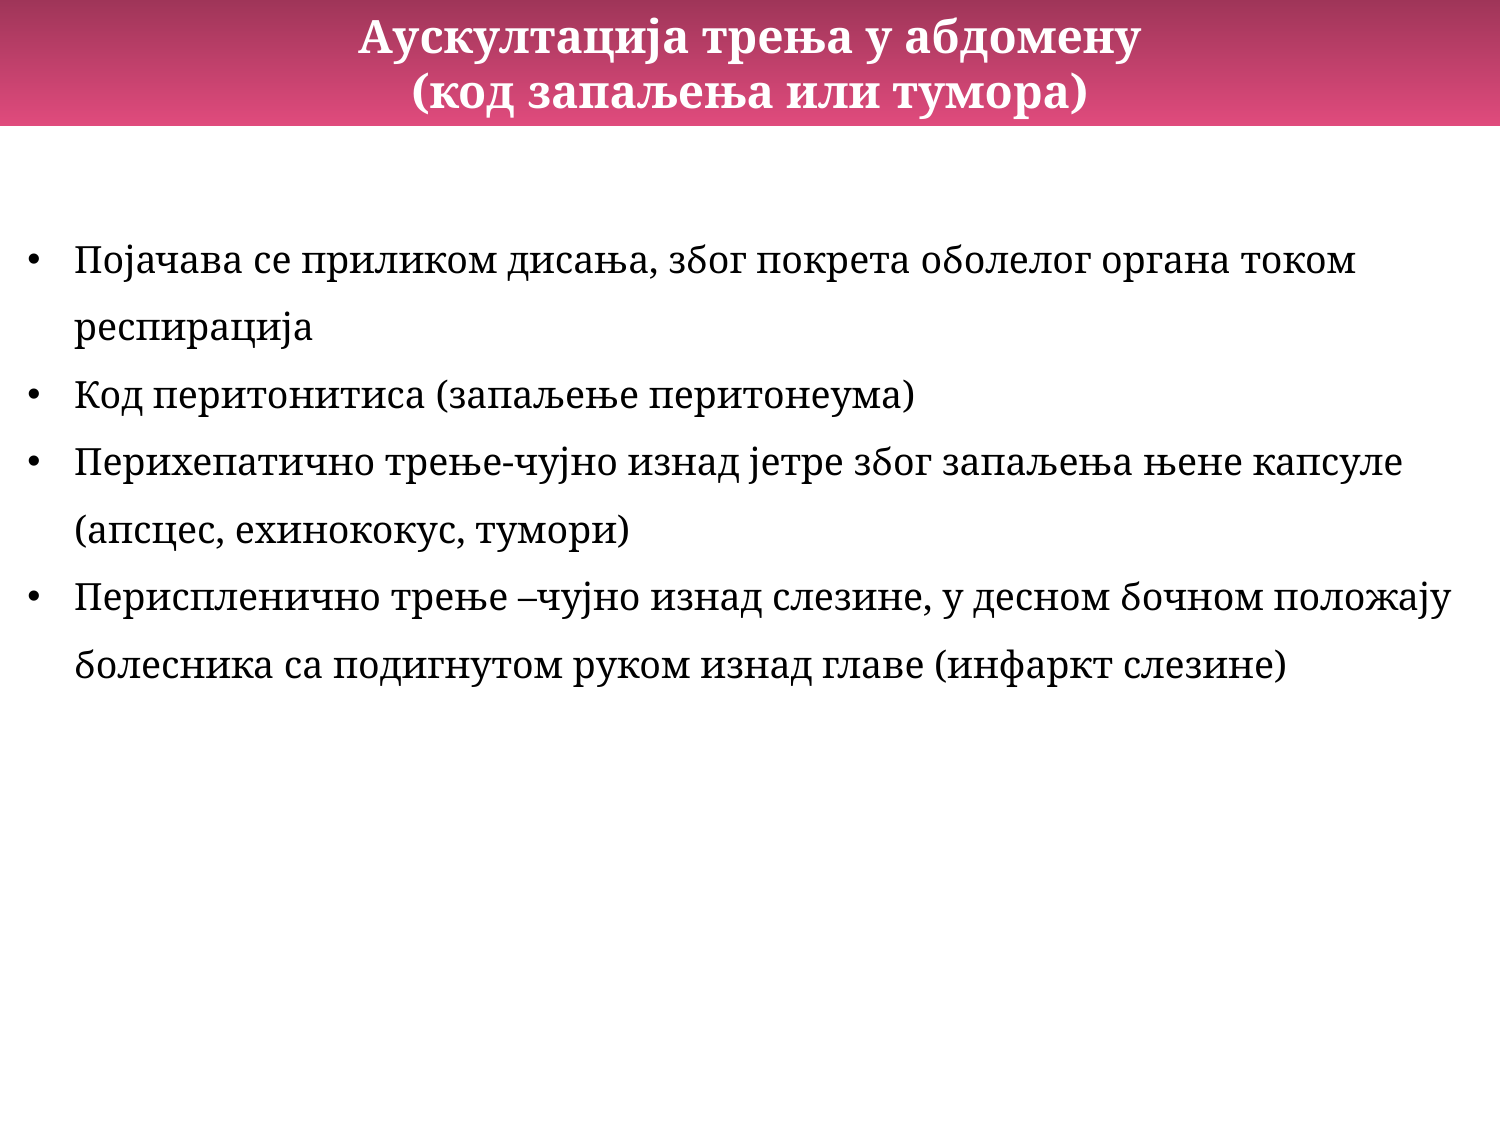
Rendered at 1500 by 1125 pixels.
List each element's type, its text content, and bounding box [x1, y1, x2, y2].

text_box Појачава се приликом дисања, због покрета оболелог органа током респирација Код перитонитиса (запаљење перитонеума) Перихепатично трење-чујно изнад јетре због запаљења њене капсуле (апсцес, ехинококус, тумори) Периспленично трење –чујно изнад слезине, у десном бочном положају болесника са подигнутом руком изнад главе (инфаркт слезине) [12, 160, 1500, 829]
text_box Аускултација трења у абдомену (код запаљења или тумора) [0, 0, 1500, 126]
